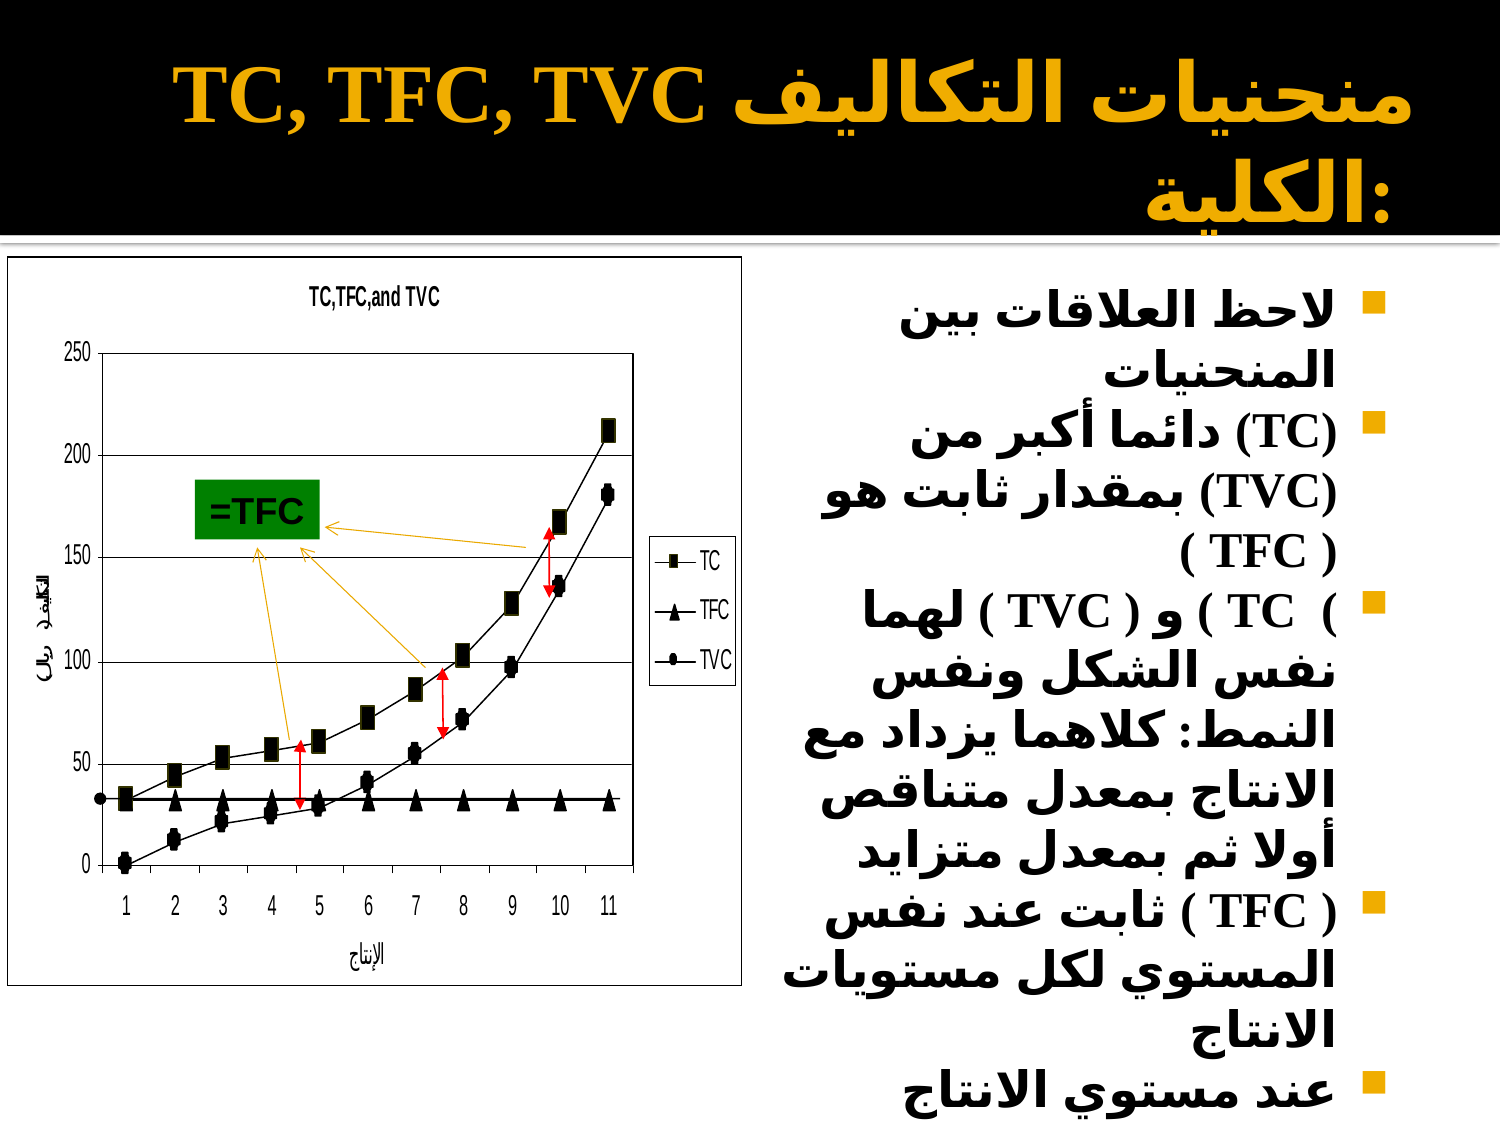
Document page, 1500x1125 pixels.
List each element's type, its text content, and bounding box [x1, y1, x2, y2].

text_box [299, 547, 426, 668]
list لاحظ العلاقات بين المنحنيات (TC) دائما أكبر من (TVC) بمقدار ثابت هو ( TFC ) ) TC ) و ( TVC ) لهما نفس الشكل ونفس النمط: كلاهما يزداد مع الانتاج بمعدل متناقص أولا ثم بمعدل متزايد ( TFC ) ثابت عند نفس المستوي لكل مستويات الانتاج عند مستوي الانتاج (صفر): TC=TFC [762, 262, 1425, 1005]
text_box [324, 526, 526, 548]
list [0, 243, 750, 1000]
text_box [257, 547, 290, 740]
title TC, TFC, TVC منحنيات التكاليف الكلية: [75, 45, 1425, 233]
